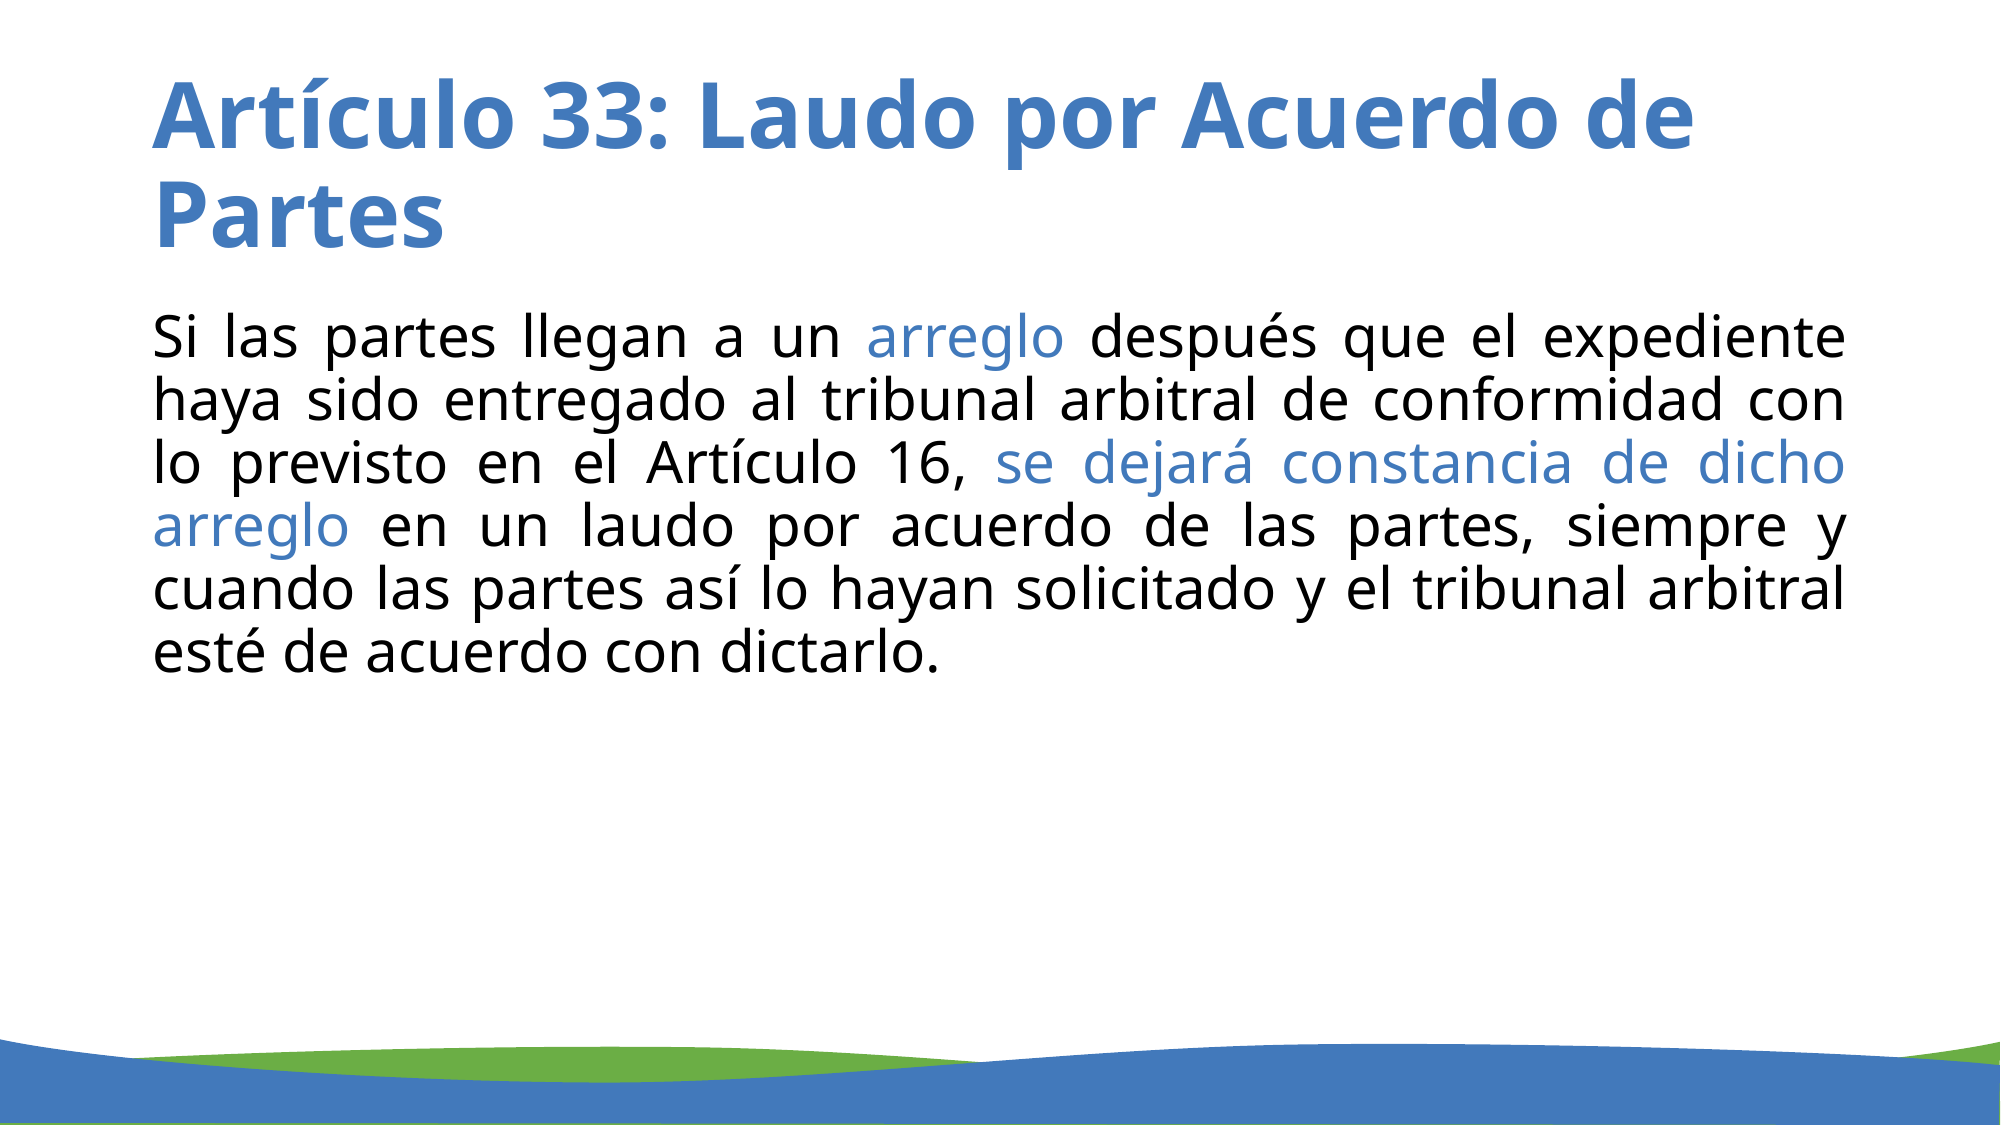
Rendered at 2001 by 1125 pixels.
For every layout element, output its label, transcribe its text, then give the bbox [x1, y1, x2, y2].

title Artículo 33: Laudo por Acuerdo de Partes [137, 59, 1863, 278]
list Si las partes llegan a un arreglo después que el expediente haya sido entregado al tribunal arbitral de conformidad con lo previsto en el Artículo 16, se dejará constancia de dicho arreglo en un laudo por acuerdo de las partes, siempre y cuando las partes así lo hayan solicitado y el tribunal arbitral esté de acuerdo con dictarlo. [137, 299, 1863, 1014]
